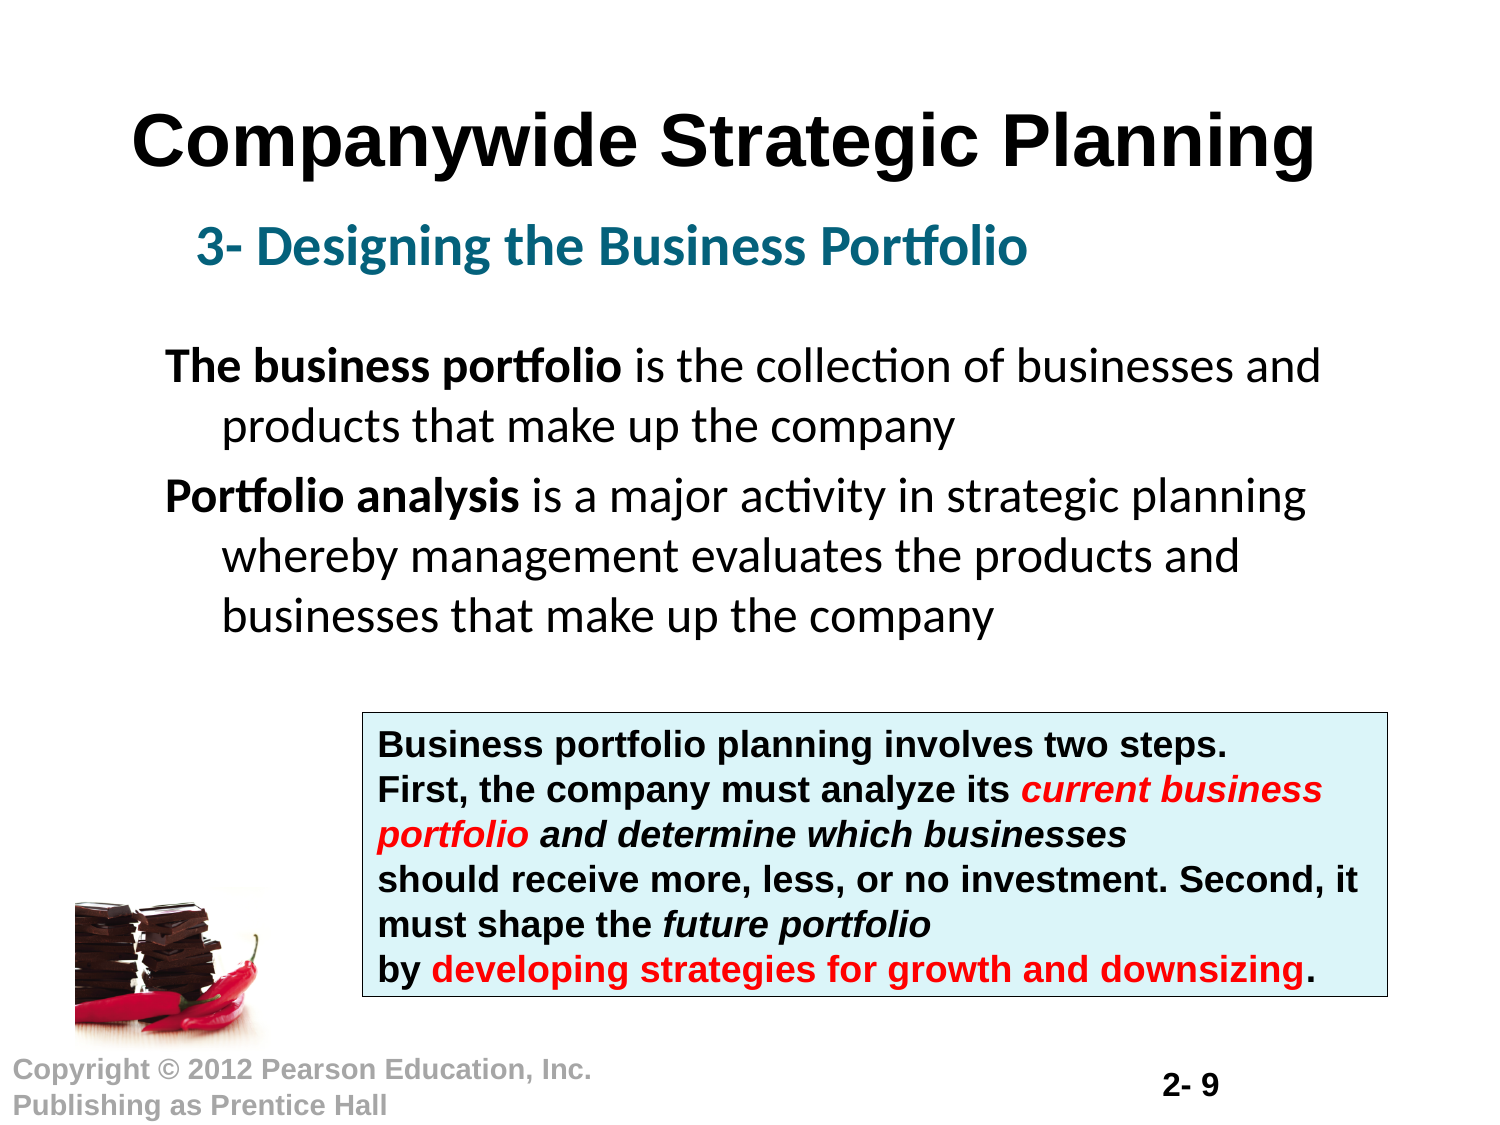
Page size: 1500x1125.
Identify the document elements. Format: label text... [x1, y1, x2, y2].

text_box Business portfolio planning involves two steps. First, the company must analyze its current business portfolio and determine which businesses should receive more, less, or no investment. Second, it must shape the future portfolio by developing strategies for growth and downsizing. [362, 712, 1388, 997]
title Companywide Strategic Planning [87, 49, 1363, 238]
list The business portfolio is the collection of businesses and products that make up the company Portfolio analysis is a major activity in strategic planning whereby management evaluates the products and businesses that make up the company [149, 324, 1426, 688]
picture [75, 887, 275, 1054]
list 3- Designing the Business Portfolio [24, 199, 1201, 263]
